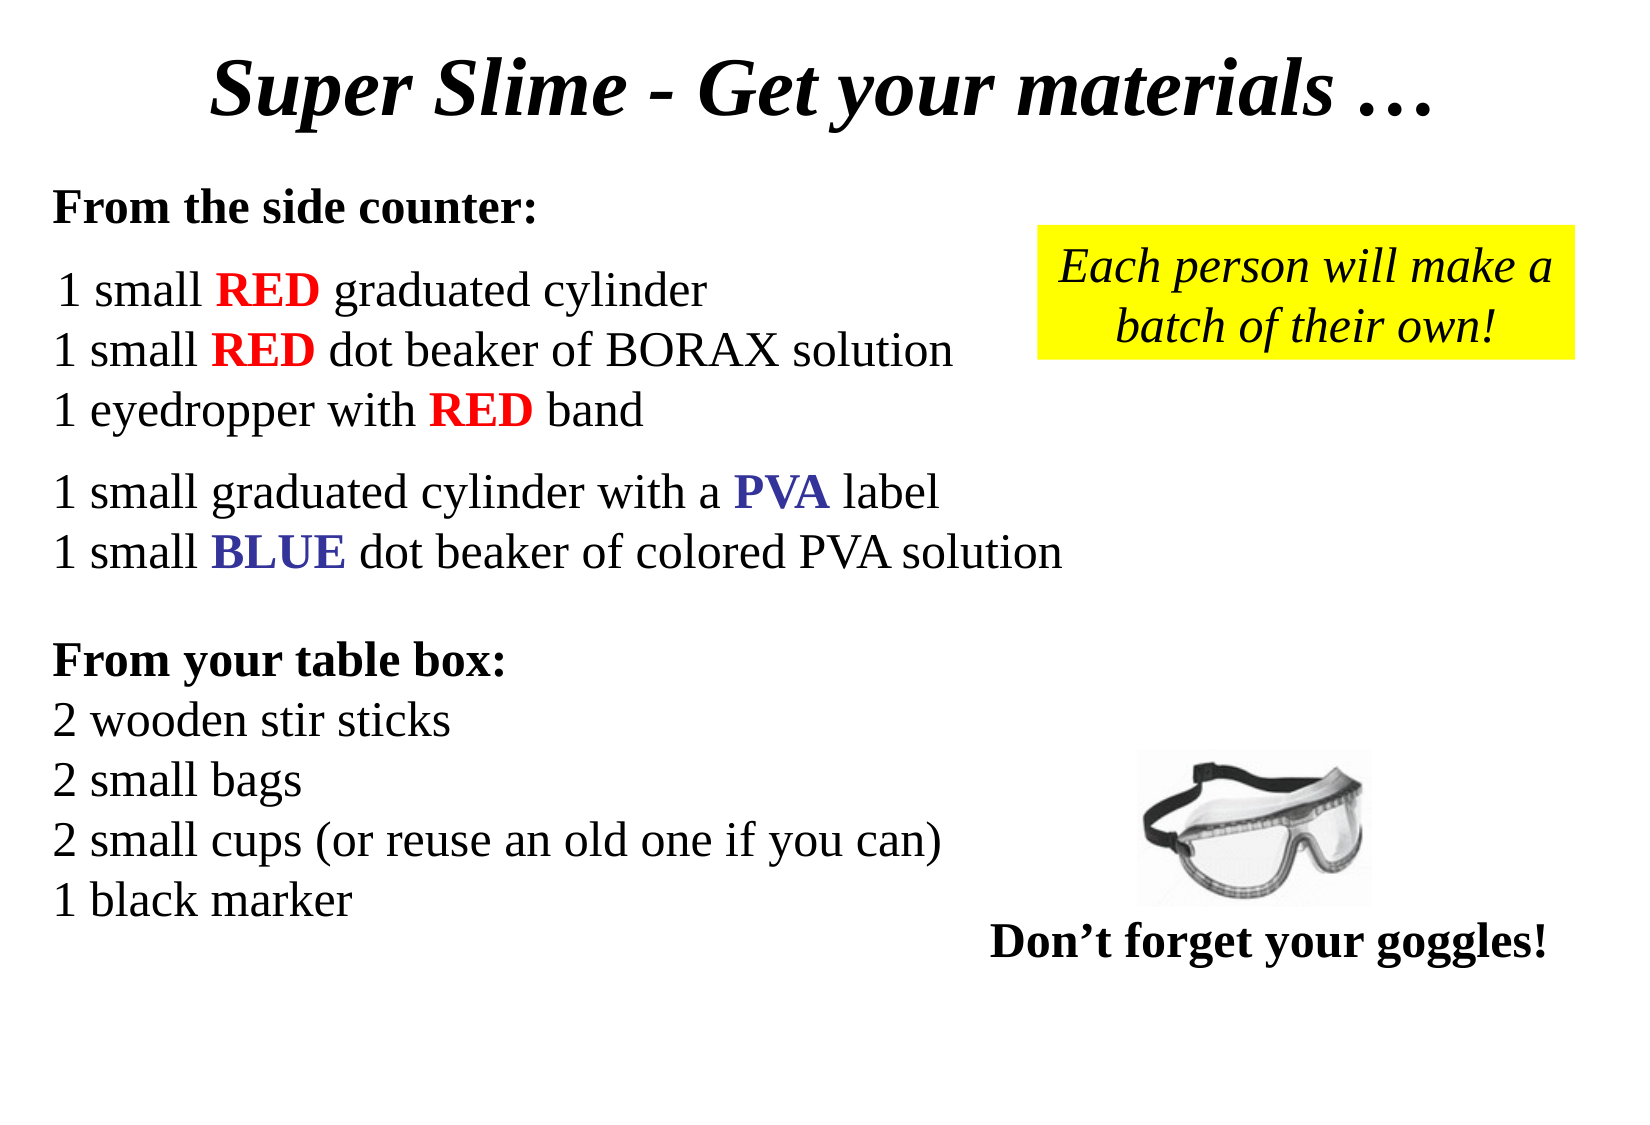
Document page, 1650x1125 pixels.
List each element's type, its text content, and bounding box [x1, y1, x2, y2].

text_box Super Slime - Get your materials … [50, 24, 1600, 140]
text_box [974, 749, 1576, 976]
text_box [987, 212, 1625, 378]
text_box From the side counter: 1 small RED graduated cylinder 1 small RED dot beaker of BORAX solution 1 eyedropper with RED band 1 small graduated cylinder with a PVA label 1 small BLUE dot beaker of colored PVA solution From your table box: 2 wooden stir sticks 2 small bags 2 small cups (or reuse an old one if you can) 1 black marker [37, 166, 1250, 934]
